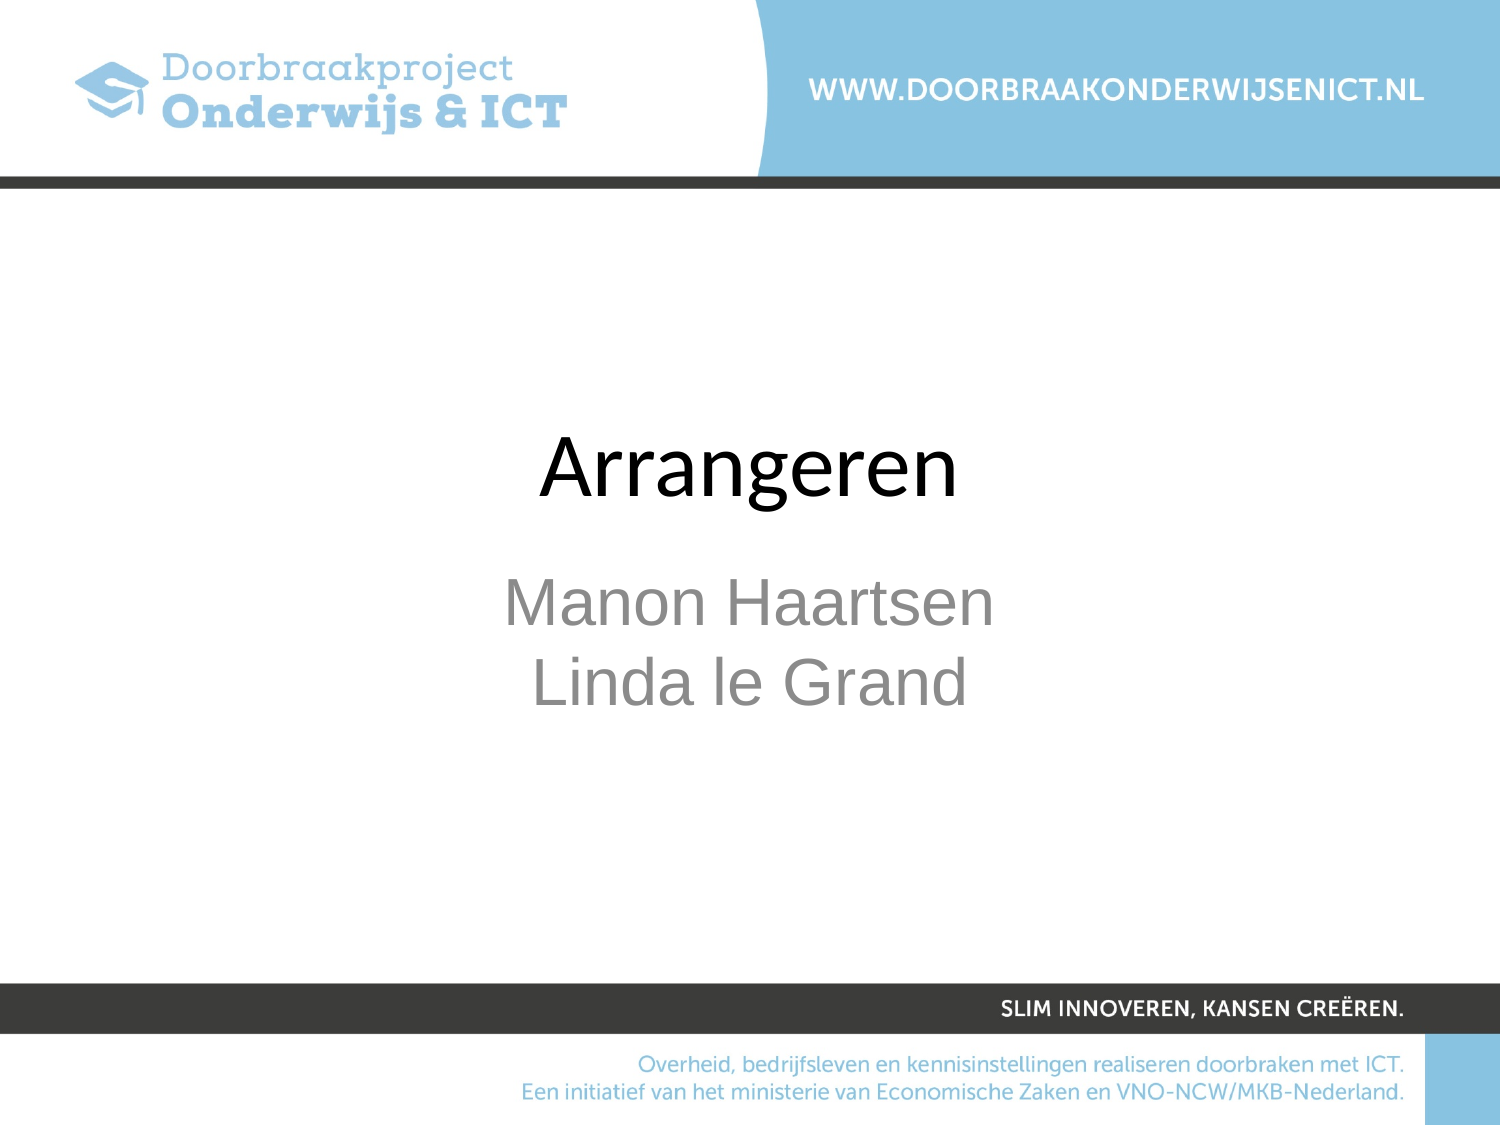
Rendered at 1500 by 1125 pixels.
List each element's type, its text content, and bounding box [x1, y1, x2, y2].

picture [0, 0, 1500, 1125]
title Arrangeren [112, 397, 1388, 552]
subtitle Manon Haartsen Linda le Grand [225, 551, 1275, 839]
